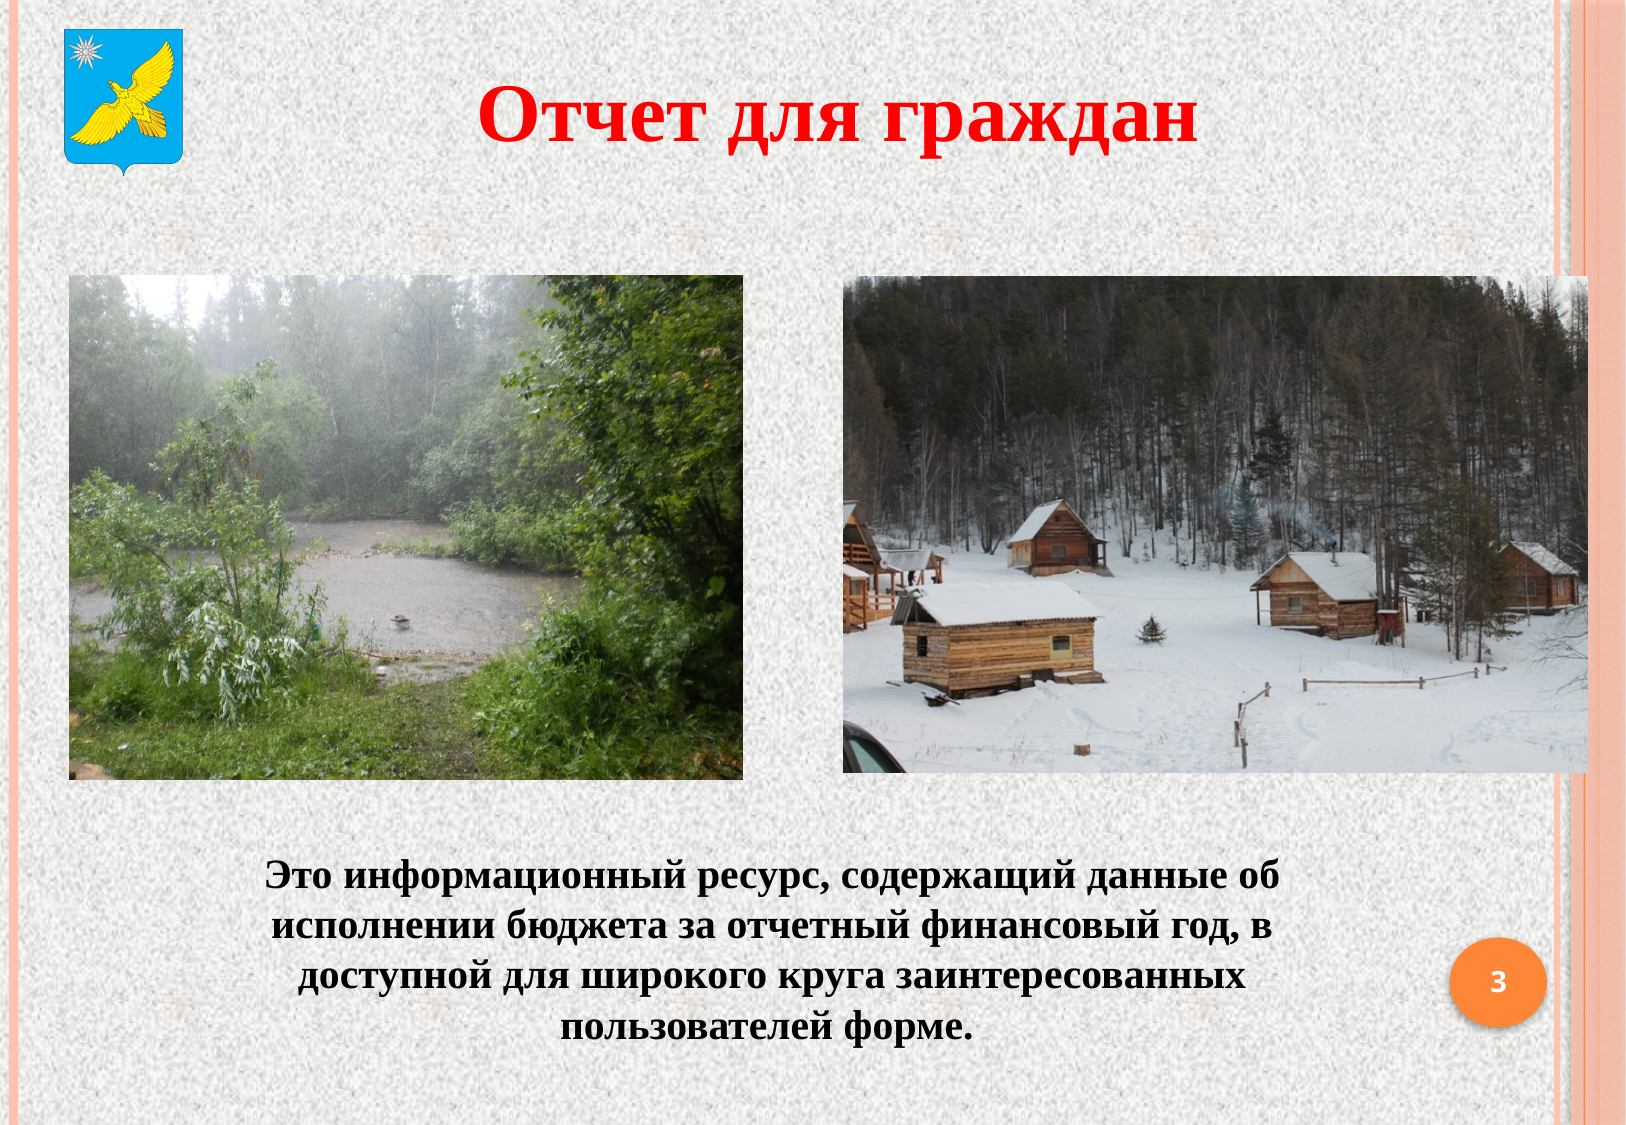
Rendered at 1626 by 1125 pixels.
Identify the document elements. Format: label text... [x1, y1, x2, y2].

text_box Отчет для граждан [456, 50, 1220, 166]
slide_number 3 [1444, 940, 1553, 1027]
text_box Это информационный ресурс, содержащий данные об исполнении бюджета за отчетный финансовый год, в доступной для широкого круга заинтересованных пользователей форме. [197, 749, 1347, 1055]
picture [19, 0, 1589, 1125]
picture [0, 0, 8, 1125]
